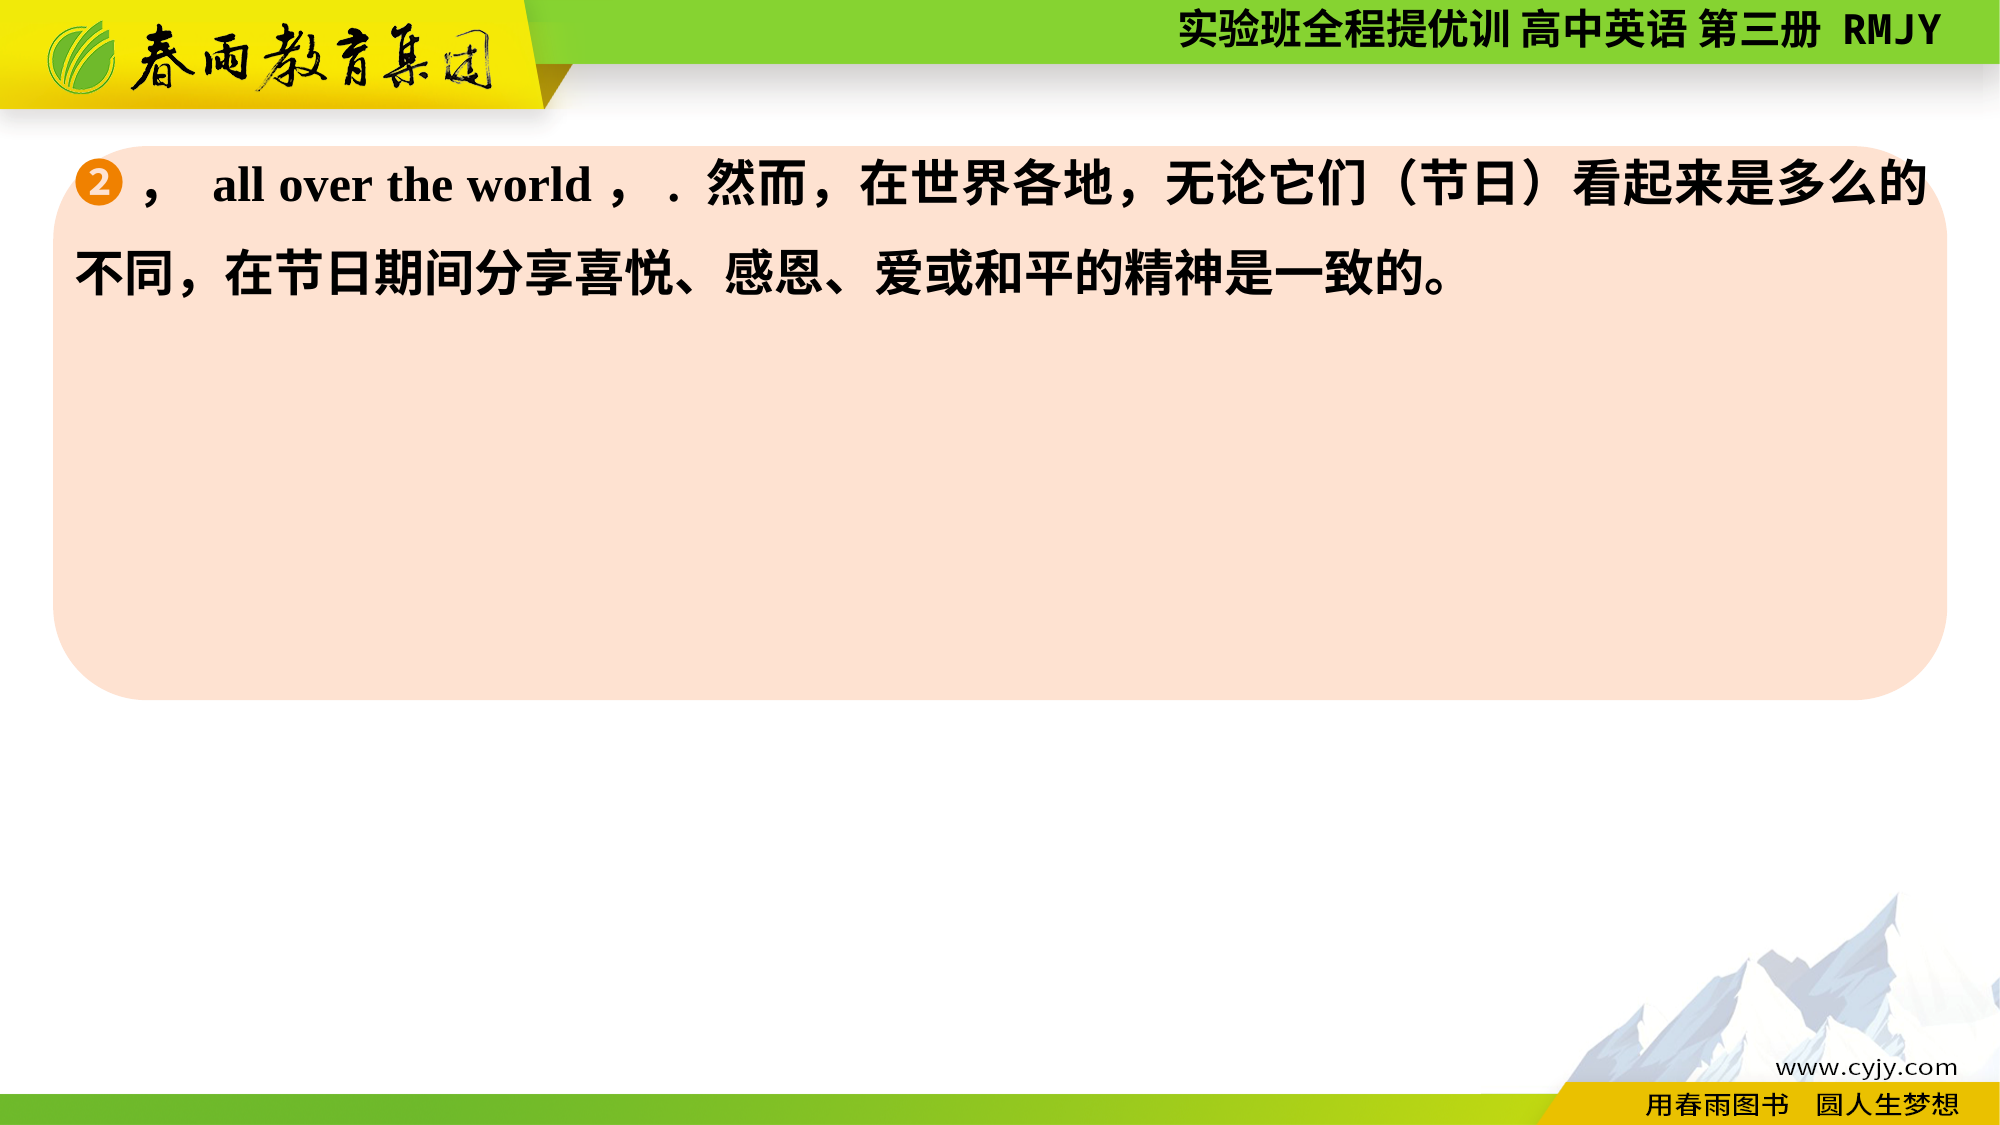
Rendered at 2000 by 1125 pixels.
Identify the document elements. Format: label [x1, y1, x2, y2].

text_box [54, 147, 1946, 699]
picture [0, 0, 2000, 1125]
